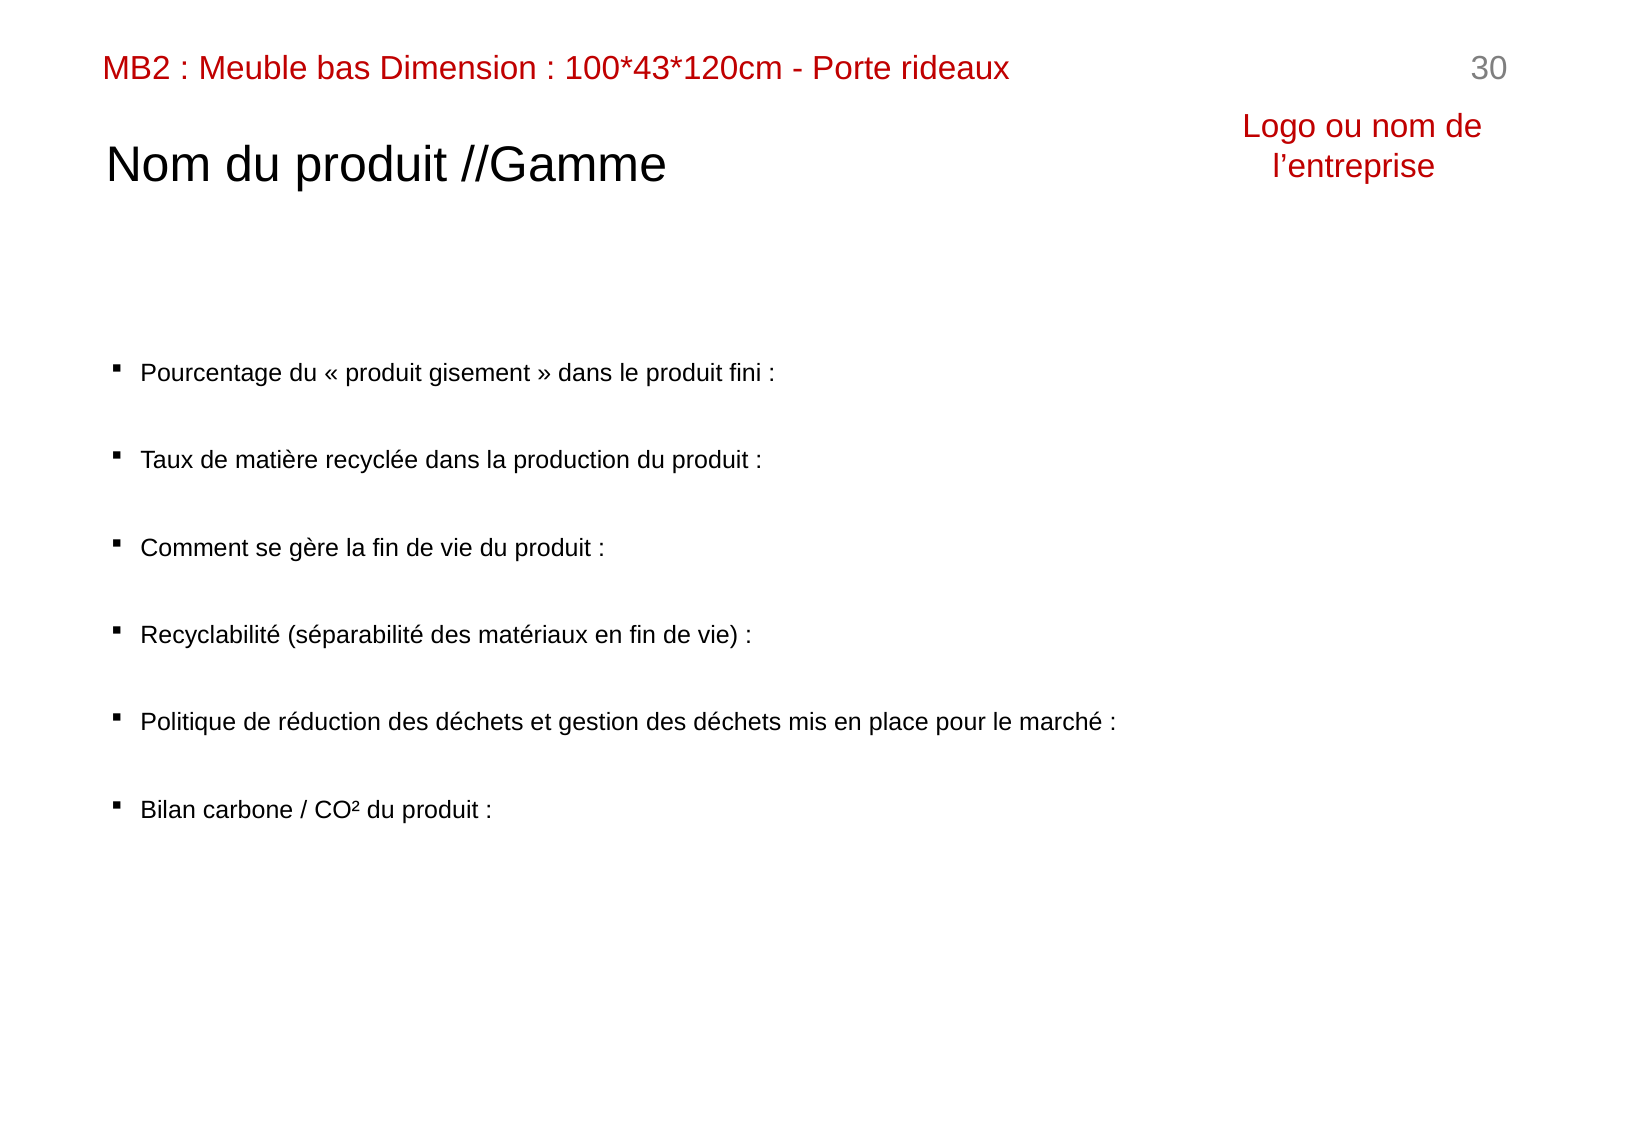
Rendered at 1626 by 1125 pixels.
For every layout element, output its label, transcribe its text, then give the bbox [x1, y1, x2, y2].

list Nom du produit //Gamme [91, 109, 1523, 215]
text_box Pourcentage du « produit gisement » dans le produit fini : Taux de matière recyclée dans la production du produit : Comment se gère la fin de vie du produit : Recyclabilité (séparabilité des matériaux en fin de vie) : Politique de réduction des déchets et gestion des déchets mis en place pour le marché : Bilan carbone / CO² du produit : [81, 304, 1333, 1067]
slide_number 30 [1426, 19, 1523, 91]
text_box Logo ou nom de l’entreprise [1141, 91, 1567, 197]
title MB2 : Meuble bas Dimension : 100*43*120cm - Porte rideaux [102, 19, 1426, 109]
